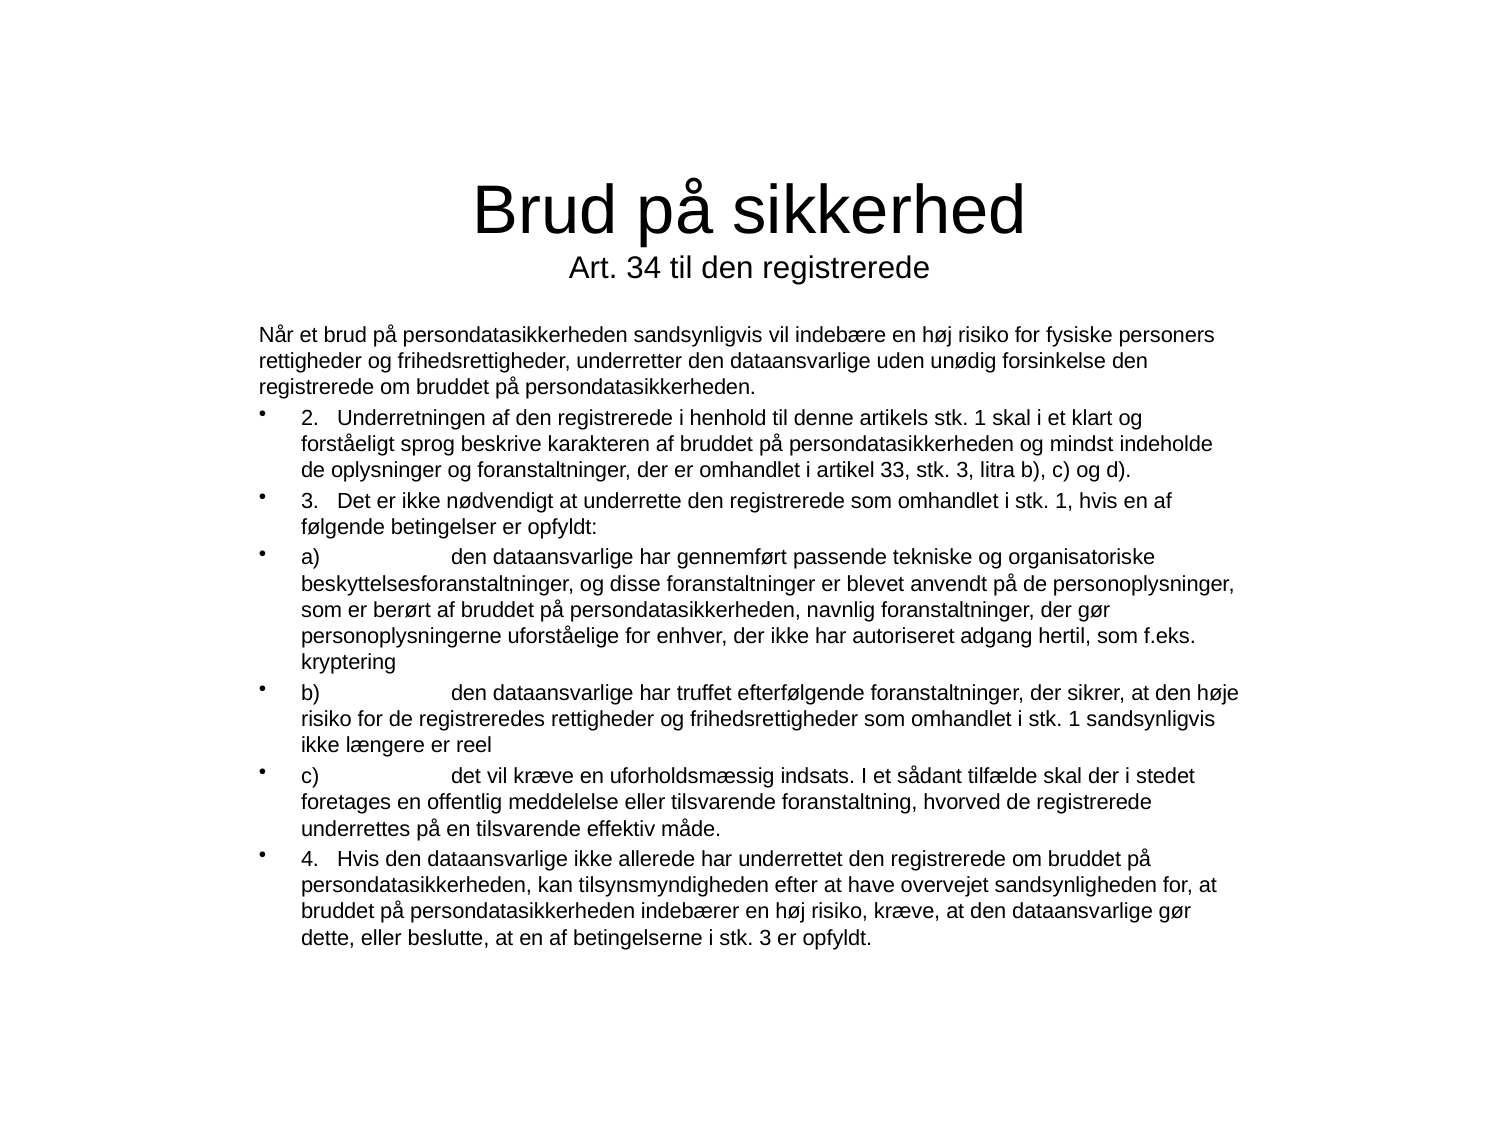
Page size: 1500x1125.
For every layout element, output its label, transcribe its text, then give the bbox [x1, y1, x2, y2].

title Brud på sikkerhed Art. 34 til den registrerede [243, 154, 1257, 296]
list Når et brud på persondatasikkerheden sandsynligvis vil indebære en høj risiko for fysiske personers rettigheder og frihedsrettigheder, underretter den dataansvarlige uden unødig forsinkelse den registrerede om bruddet på persondatasikkerheden. 2. Underretningen af den registrerede i henhold til denne artikels stk. 1 skal i et klart og forståeligt sprog beskrive karakteren af bruddet på persondatasikkerheden og mindst indeholde de oplysninger og foranstaltninger, der er omhandlet i artikel 33, stk. 3, litra b), c) og d). 3. Det er ikke nødvendigt at underrette den registrerede som omhandlet i stk. 1, hvis en af følgende betingelser er opfyldt: a) den dataansvarlige har gennemført passende tekniske og organisatoriske beskyttelsesforanstaltninger, og disse foranstaltninger er blevet anvendt på de personoplysninger, som er berørt af bruddet på persondatasikkerheden, navnlig foranstaltninger, der gør personoplysningerne uforståelige for enhver, der ikke har autoriseret adgang hertil, som f.eks. kryptering b) den dataansvarlige har truffet efterfølgende foranstaltninger, der sikrer, at den høje risiko for de registreredes rettigheder og frihedsrettigheder som omhandlet i stk. 1 sandsynligvis ikke længere er reel c) det vil kræve en uforholdsmæssig indsats. I et sådant tilfælde skal der i stedet foretages en offentlig meddelelse eller tilsvarende foranstaltning, hvorved de registrerede underrettes på en tilsvarende effektiv måde. 4. Hvis den dataansvarlige ikke allerede har underrettet den registrerede om bruddet på persondatasikkerheden, kan tilsynsmyndigheden efter at have overvejet sandsynligheden for, at bruddet på persondatasikkerheden indebærer en høj risiko, kræve, at den dataansvarlige gør dette, eller beslutte, at en af betingelserne i stk. 3 er opfyldt. [243, 312, 1257, 962]
